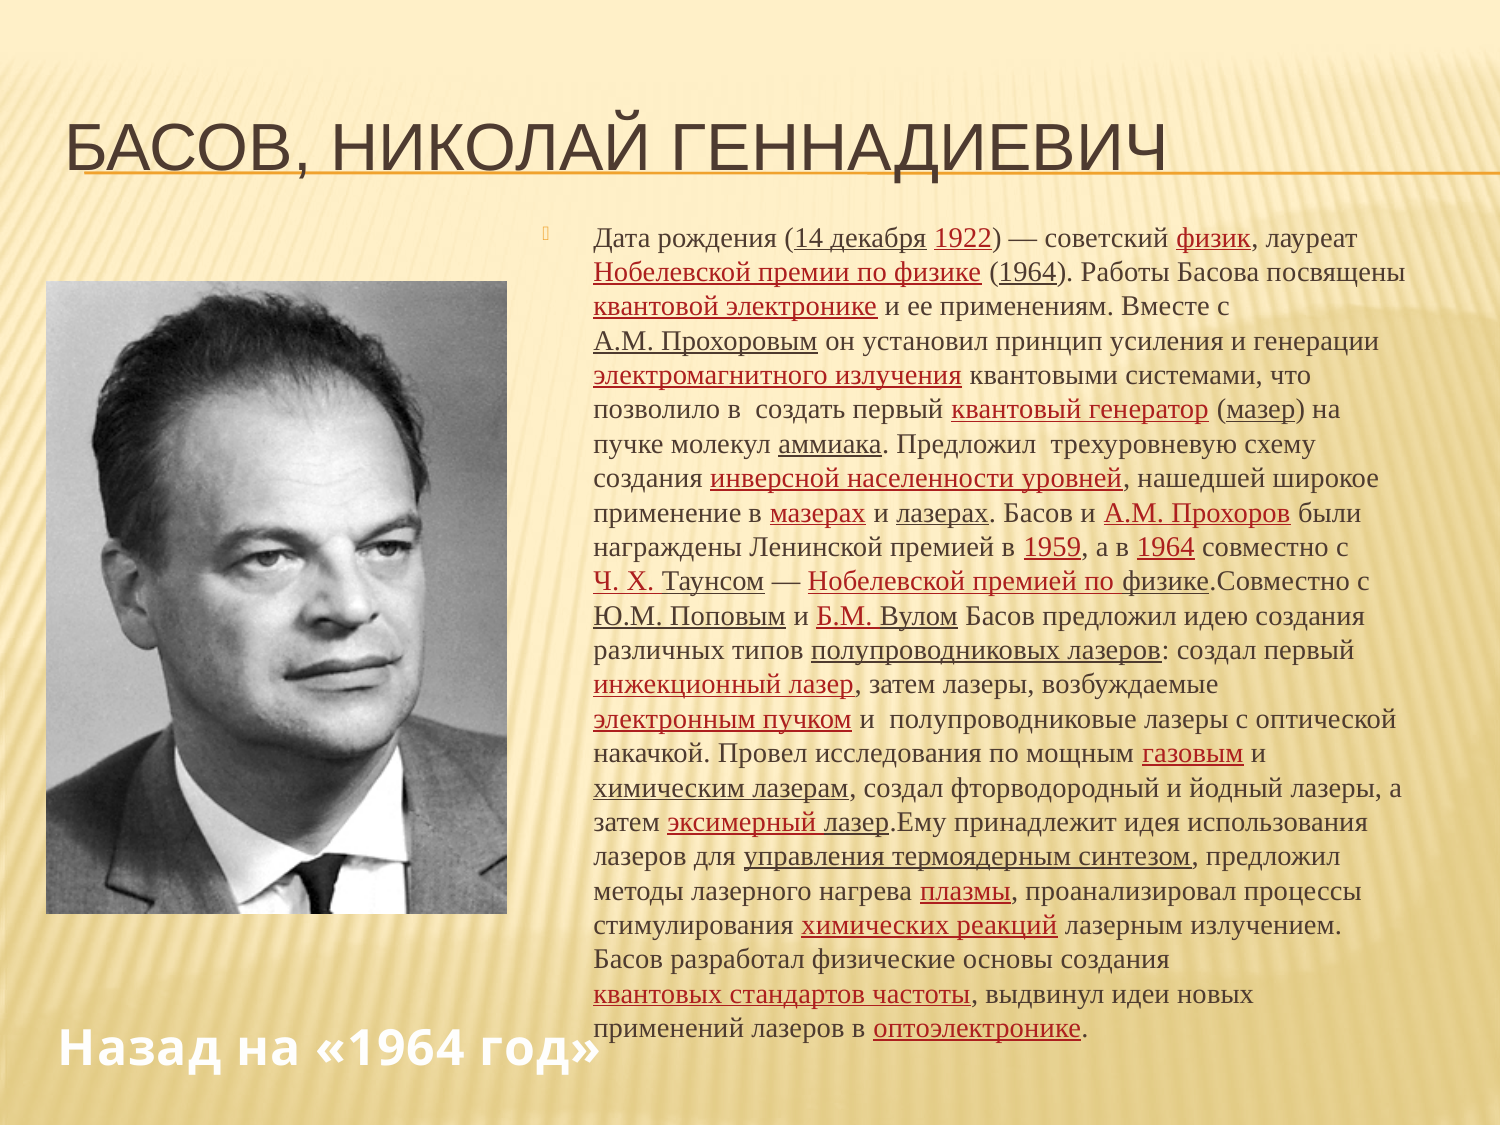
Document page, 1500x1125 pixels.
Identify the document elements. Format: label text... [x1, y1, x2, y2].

list Дата рождения (14 декабря 1922) — советский физик, лауреат Нобелевской премии по физике (1964). Работы Басова посвящены квантовой электронике и ее применениям. Вместе с А.М. Прохоровым он установил принцип усиления и генерации электромагнитного излучения квантовыми системами, что позволило в создать первый квантовый генератор (мазер) на пучке молекул аммиака. Предложил трехуровневую схему создания инверсной населенности уровней, нашедшей широкое применение в мазерах и лазерах. Басов и А.М. Прохоров были награждены Ленинской премией в 1959, а в 1964 совместно с Ч. Х. Таунсом — Нобелевской премией по физике.Совместно с Ю.М. Поповым и Б.М. Вулом Басов предложил идею создания различных типов полупроводниковых лазеров: создал первый инжекционный лазер, затем лазеры, возбуждаемые электронным пучком и полупроводниковые лазеры с оптической накачкой. Провел исследования по мощным газовым и химическим лазерам, создал фторводородный и йодный лазеры, а затем эксимерный лазер.Ему принадлежит идея использования лазеров для управления термоядерным синтезом, предложил методы лазерного нагрева плазмы, проанализировал процессы стимулирования химических реакций лазерным излучением. Басов разработал физические основы создания квантовых стандартов частоты, выдвинул идеи новых применений лазеров в оптоэлектронике. [527, 210, 1426, 1067]
text_box Назад на «1964 год» [42, 1007, 617, 1083]
picture [46, 280, 508, 915]
title Басов, Николай Геннадиевич [50, 75, 1475, 213]
